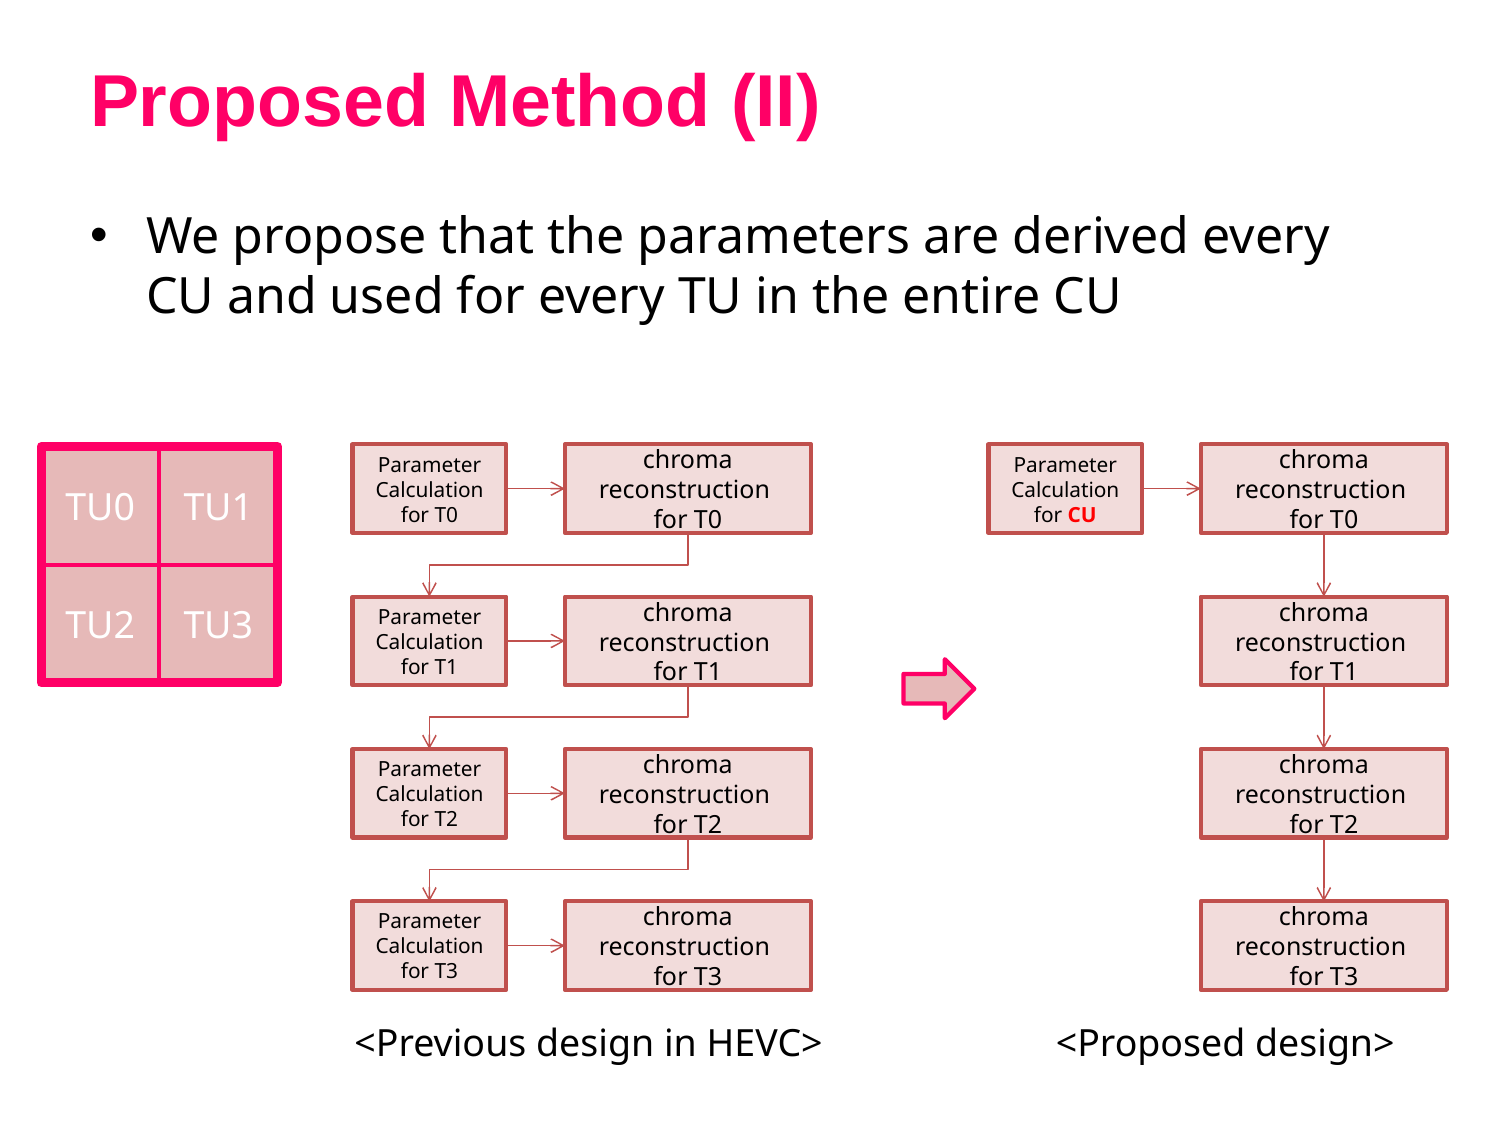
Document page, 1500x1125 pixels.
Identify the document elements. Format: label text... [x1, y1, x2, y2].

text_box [594, 444, 812, 534]
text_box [352, 748, 520, 838]
text_box chroma reconstruction for T3 [1199, 899, 1449, 992]
list We propose that the parameters are derived every CU and used for every TU in the entire CU [75, 196, 1424, 362]
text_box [40, 446, 278, 684]
text_box [901, 657, 977, 721]
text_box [352, 901, 521, 991]
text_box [526, 587, 591, 739]
text_box chroma reconstruction for T2 [1199, 747, 1449, 840]
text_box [352, 444, 521, 534]
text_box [526, 435, 591, 587]
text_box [352, 596, 520, 686]
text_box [526, 739, 591, 999]
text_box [595, 748, 812, 838]
title Proposed Method (II) [75, 45, 1425, 149]
text_box <Proposed design> [1041, 1011, 1411, 1072]
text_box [988, 444, 1448, 534]
text_box <Previous design in HEVC> [339, 1011, 839, 1072]
text_box chroma reconstruction for T1 [1199, 595, 1449, 687]
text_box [594, 901, 812, 991]
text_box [595, 596, 812, 686]
